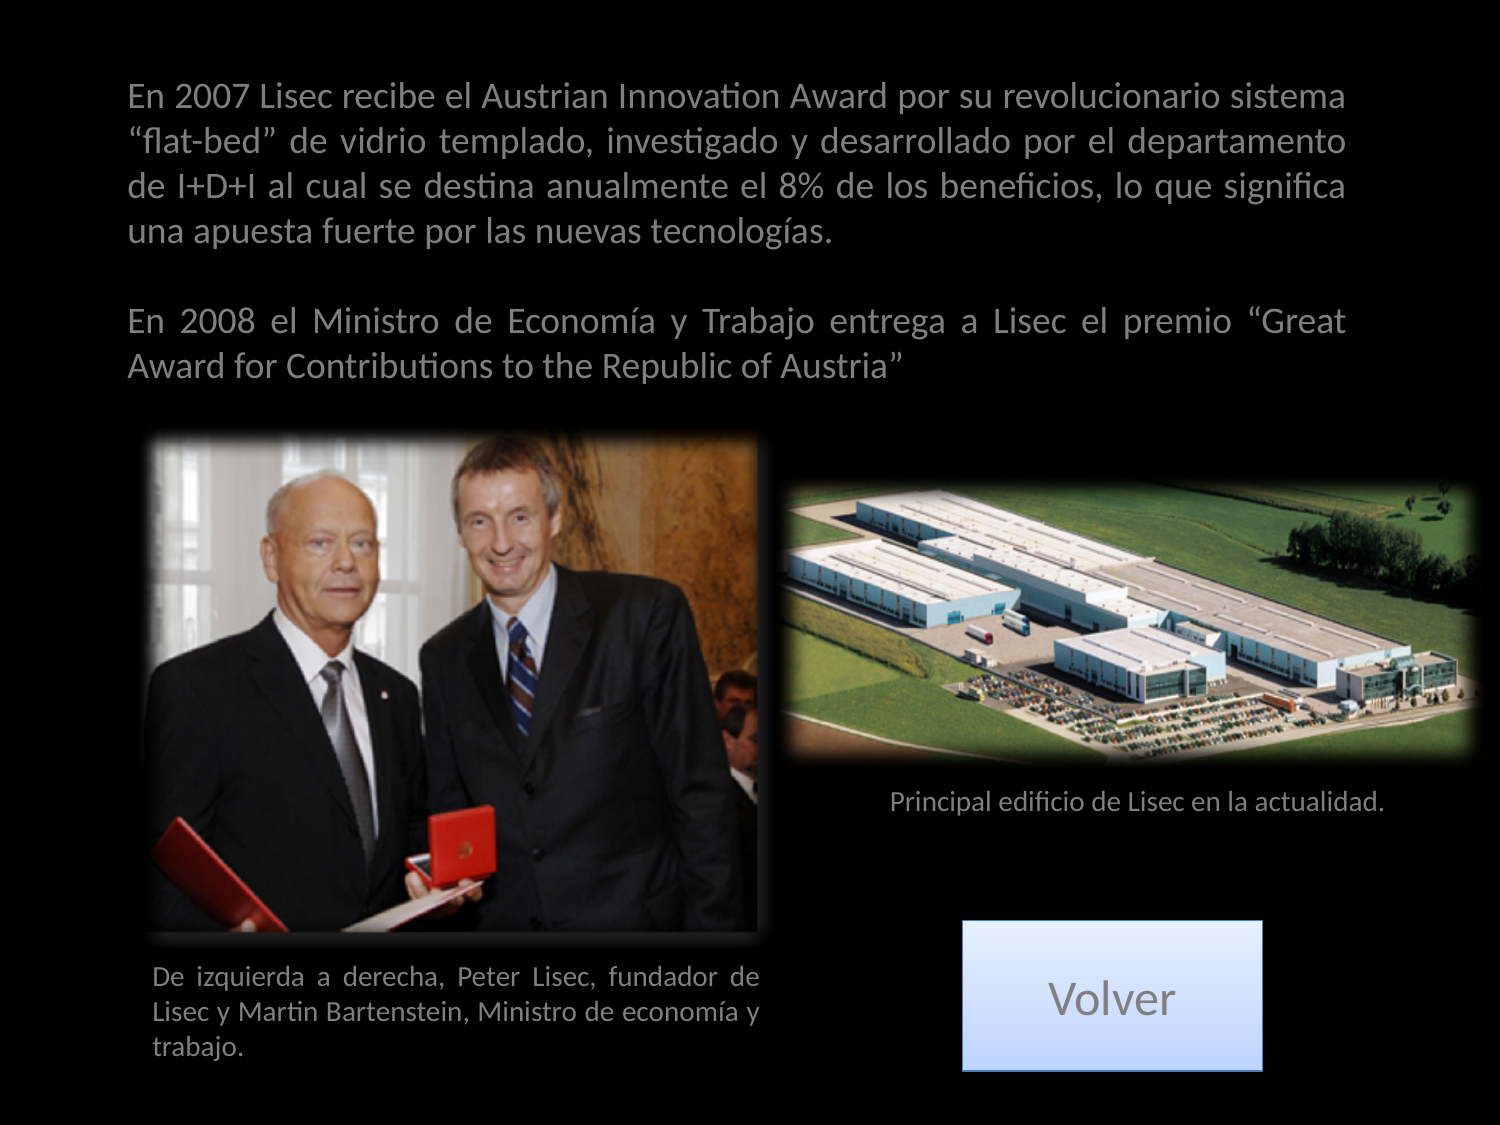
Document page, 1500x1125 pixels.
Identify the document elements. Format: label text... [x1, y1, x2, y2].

text_box Volver [962, 920, 1263, 1072]
picture [137, 424, 1486, 951]
text_box De izquierda a derecha, Peter Lisec, fundador de Lisec y Martin Bartenstein, Ministro de economía y trabajo. [137, 959, 775, 1070]
text_box Principal edificio de Lisec en la actualidad. [874, 777, 1413, 825]
text_box En 2007 Lisec recibe el Austrian Innovation Award por su revolucionario sistema “flat-bed” de vidrio templado, investigado y desarrollado por el departamento de I+D+I al cual se destina anualmente el 8% de los beneficios, lo que significa una apuesta fuerte por las nuevas tecnologías. En 2008 el Ministro de Economía y Trabajo entrega a Lisec el premio “Great Award for Contributions to the Republic of Austria” [112, 64, 1363, 394]
